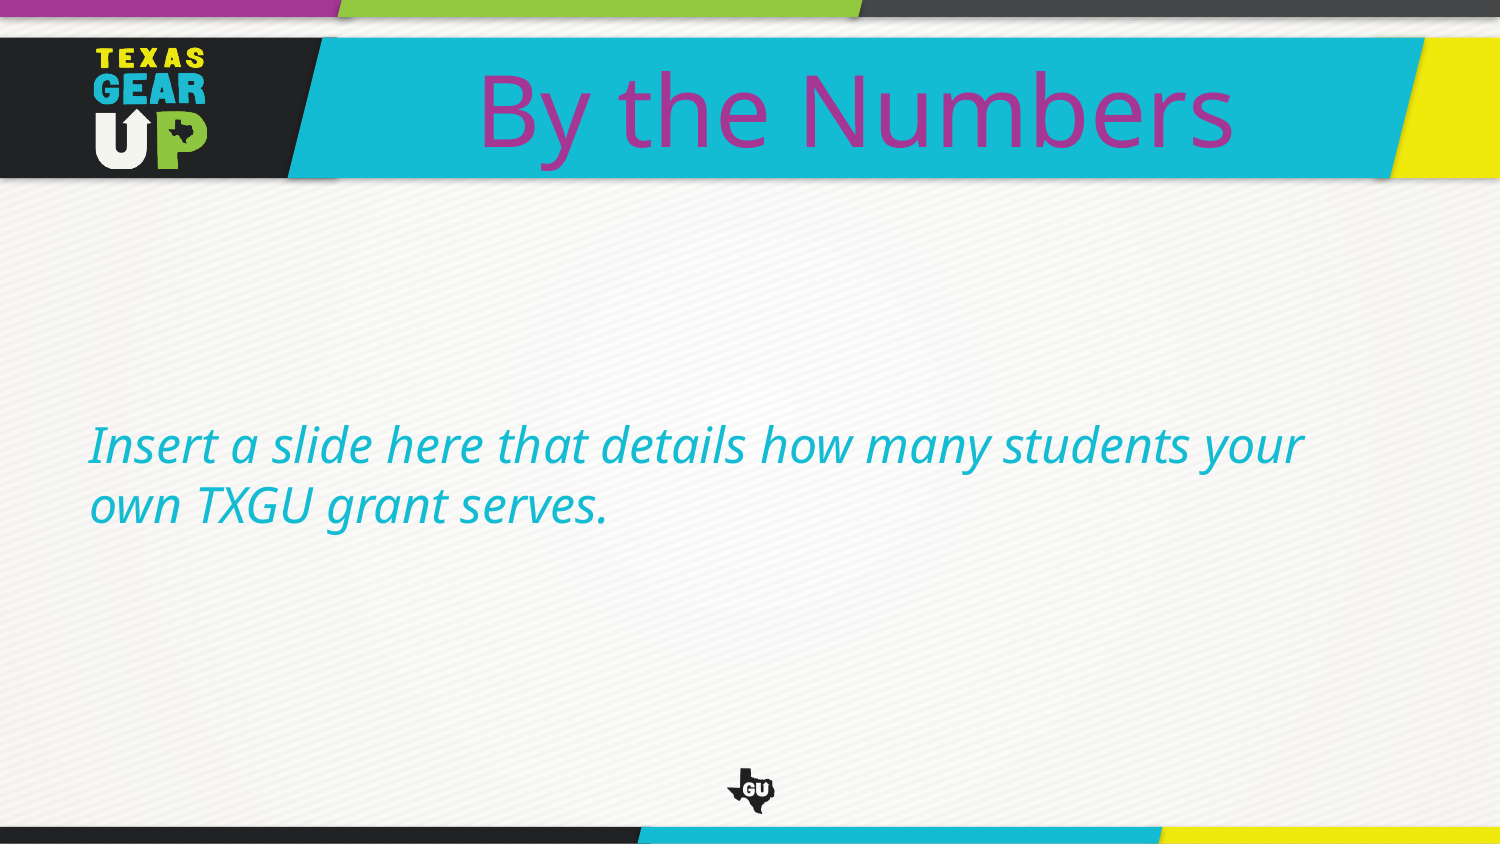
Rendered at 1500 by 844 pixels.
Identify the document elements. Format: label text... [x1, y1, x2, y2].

text_box By the Numbers [337, 37, 1375, 179]
list Insert a slide here that details how many students your own TXGU grant serves. [75, 196, 1425, 750]
